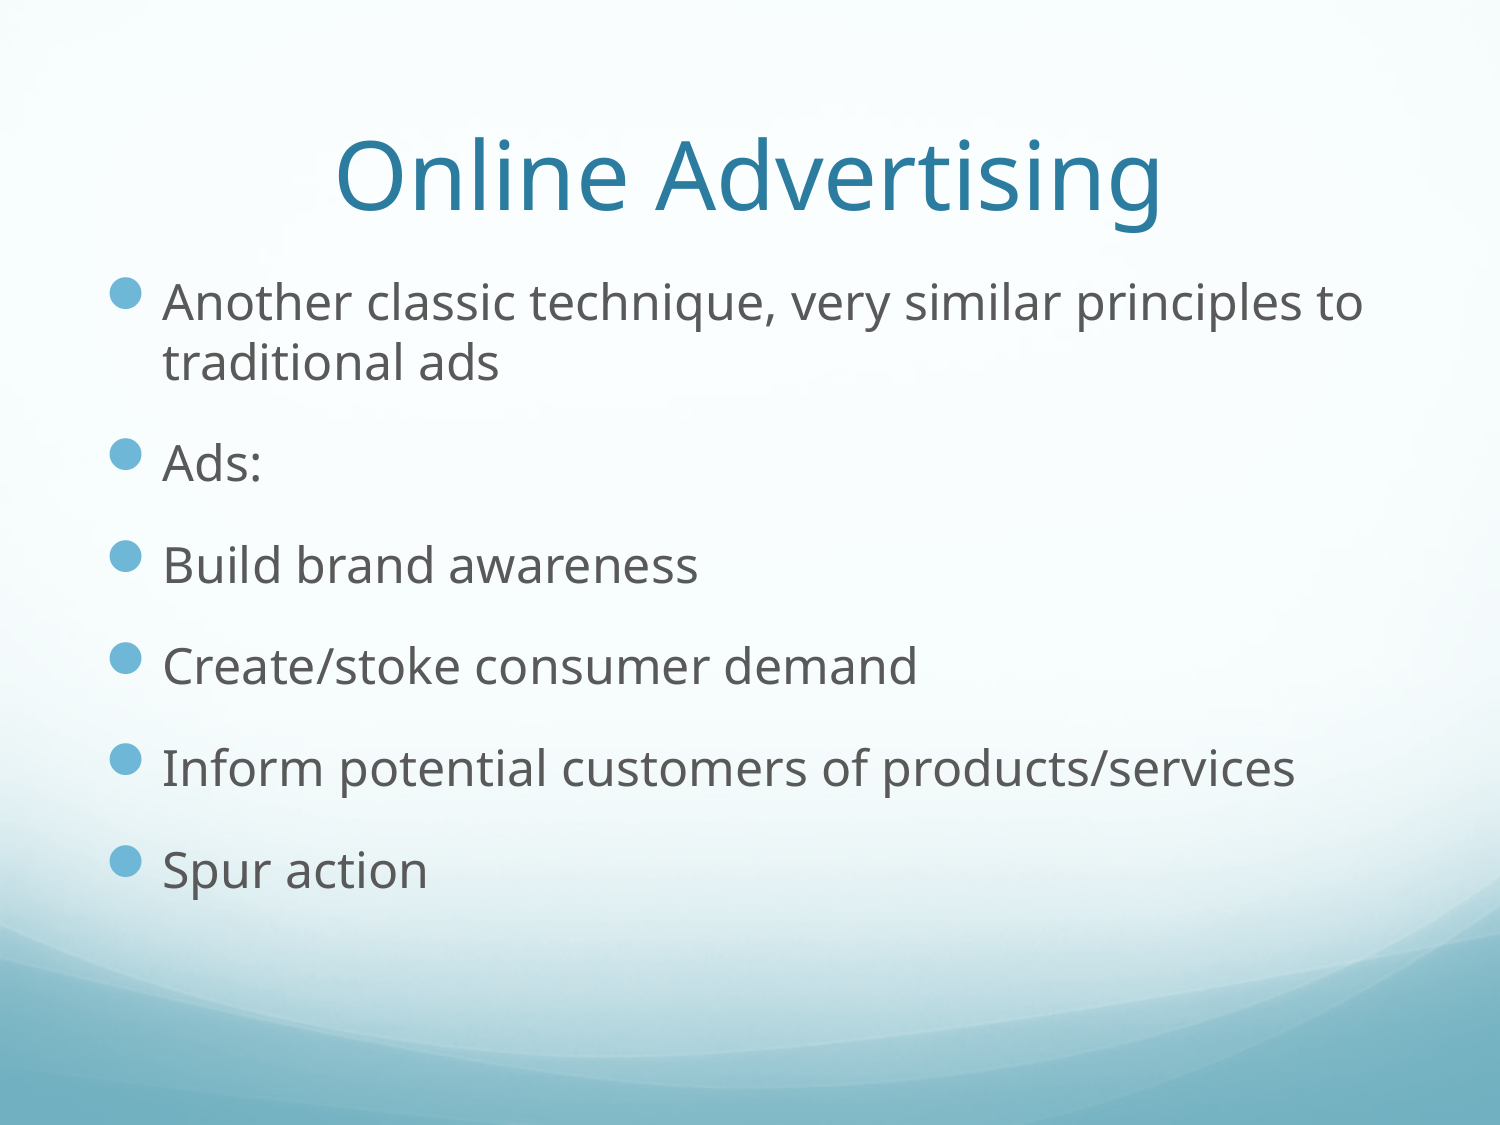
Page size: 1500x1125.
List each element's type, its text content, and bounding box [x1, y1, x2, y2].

title Online Advertising [90, 17, 1410, 237]
list Another classic technique, very similar principles to traditional ads Ads: Build brand awareness Create/stoke consumer demand Inform potential customers of products/services Spur action [90, 262, 1410, 975]
